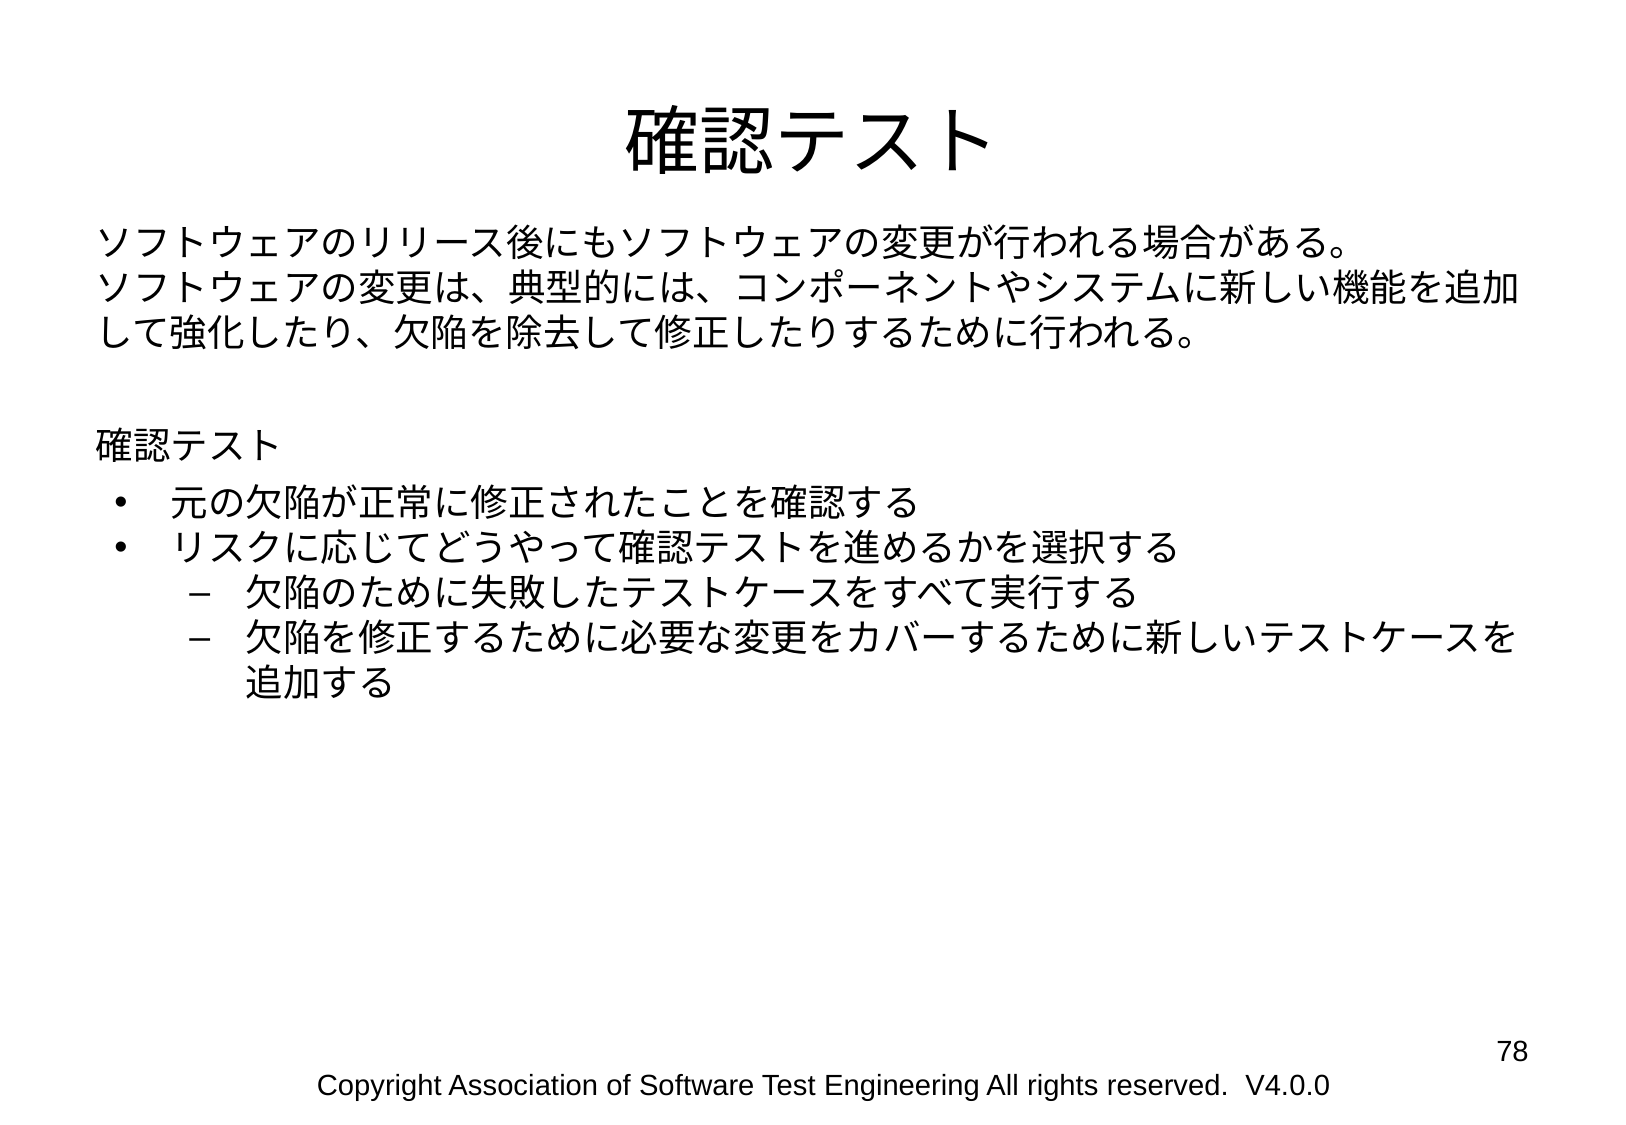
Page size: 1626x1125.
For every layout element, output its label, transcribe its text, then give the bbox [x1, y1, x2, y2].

slide_number ‹#› [1164, 1024, 1544, 1103]
title 確認テスト [81, 45, 1544, 211]
footer Copyright Association of Software Test Engineering All rights reserved. V4.0.0 [233, 1058, 1415, 1103]
list ソフトウェアのリリース後にもソフトウェアの変更が行われる場合がある。 ソフトウェアの変更は、典型的には、コンポーネントやシステムに新しい機能を追加して強化したり、欠陥を除去して修正したりするために行われる。 確認テスト 元の欠陥が正常に修正されたことを確認する リスクに応じてどうやって確認テストを進めるかを選択する 欠陥のために失敗したテストケースをすべて実行する 欠陥を修正するために必要な変更をカバーするために新しいテストケースを追加する [80, 211, 1568, 723]
